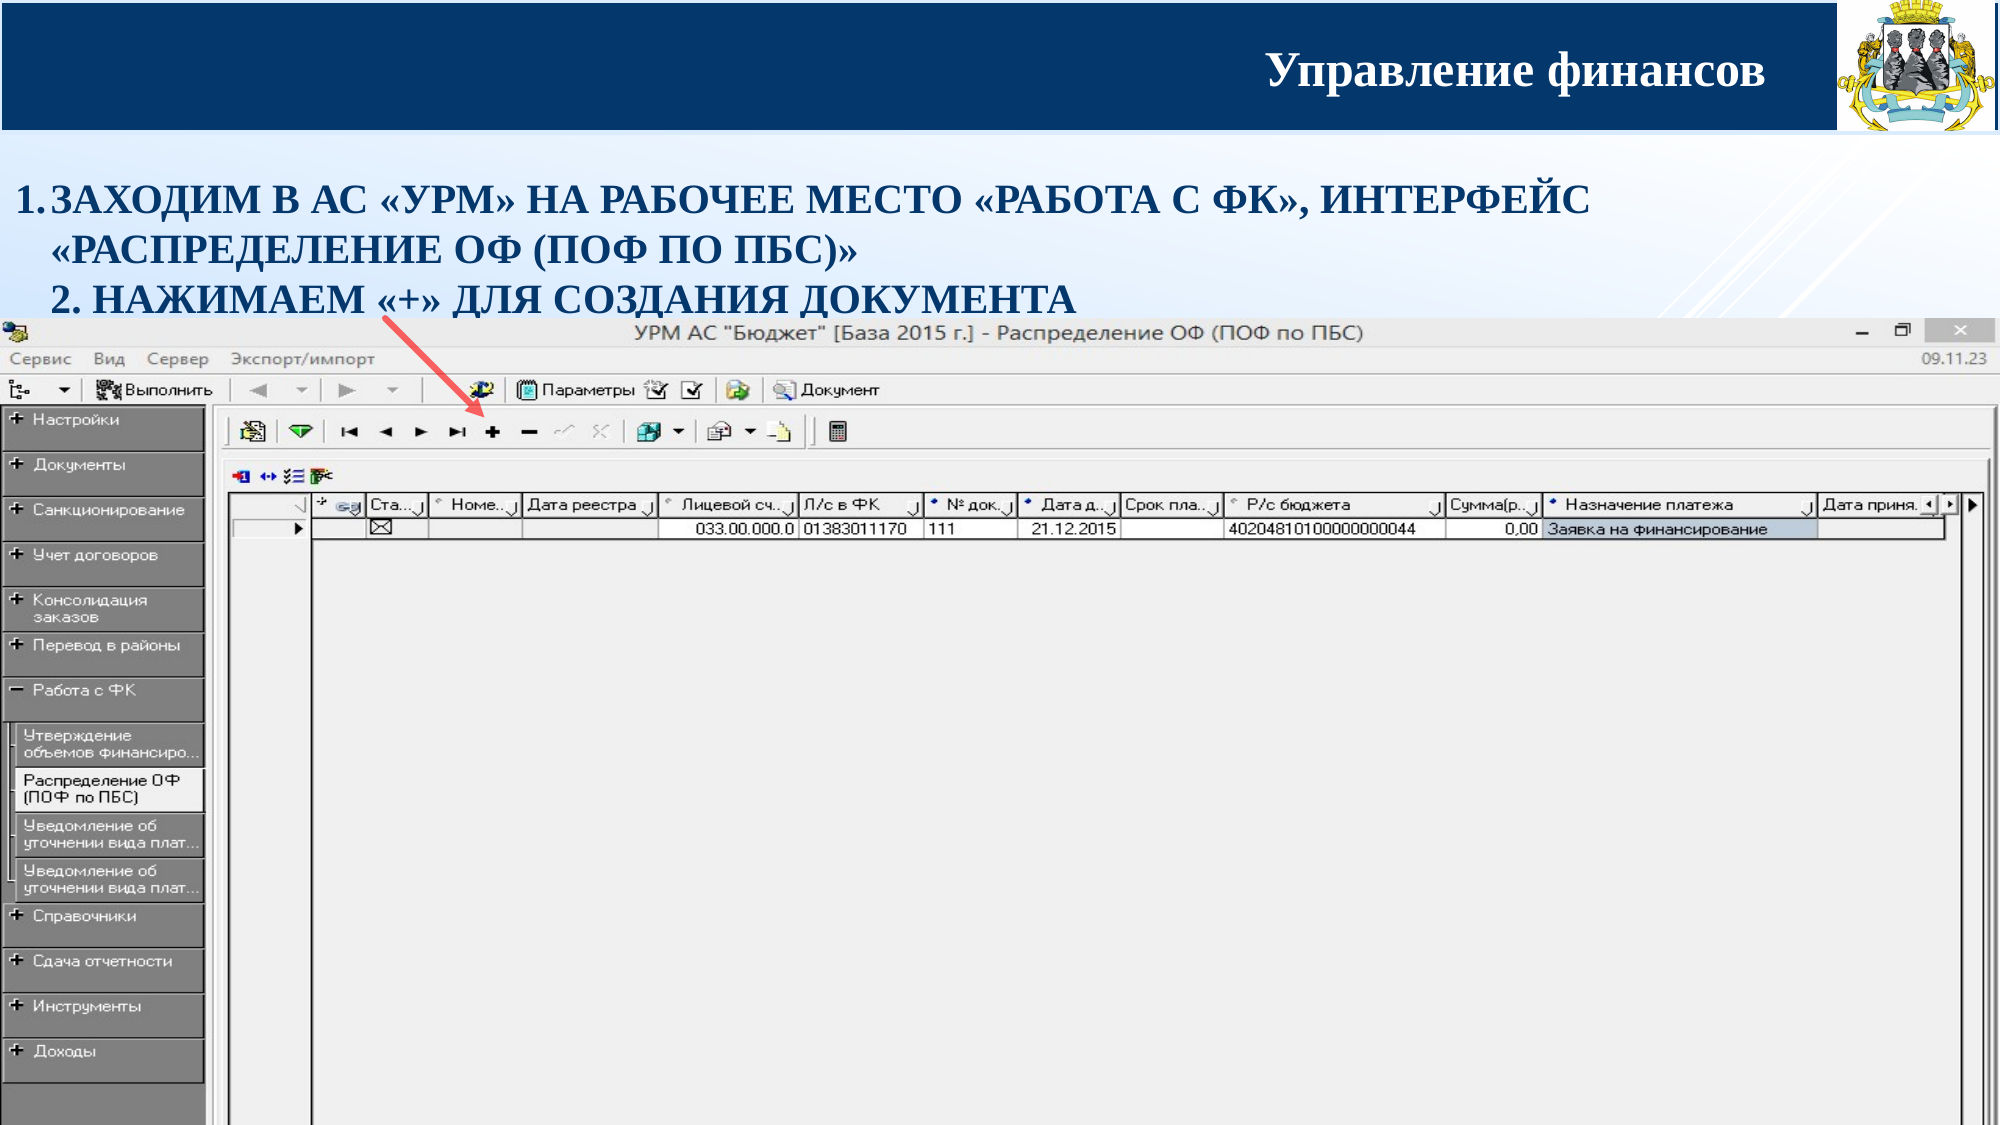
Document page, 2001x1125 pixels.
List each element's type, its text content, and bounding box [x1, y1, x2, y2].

title Заходим в АС «УРМ» на рабочее место «Работа с ФК», интерфейс «Распределение ОФ (ПОФ по ПБС)» 2. нажимаем «+» для создания документа [0, 164, 1954, 317]
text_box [384, 317, 485, 418]
picture [0, 317, 2000, 1125]
text_box Управление финансов [0, 0, 2000, 134]
picture [1837, 0, 1995, 131]
